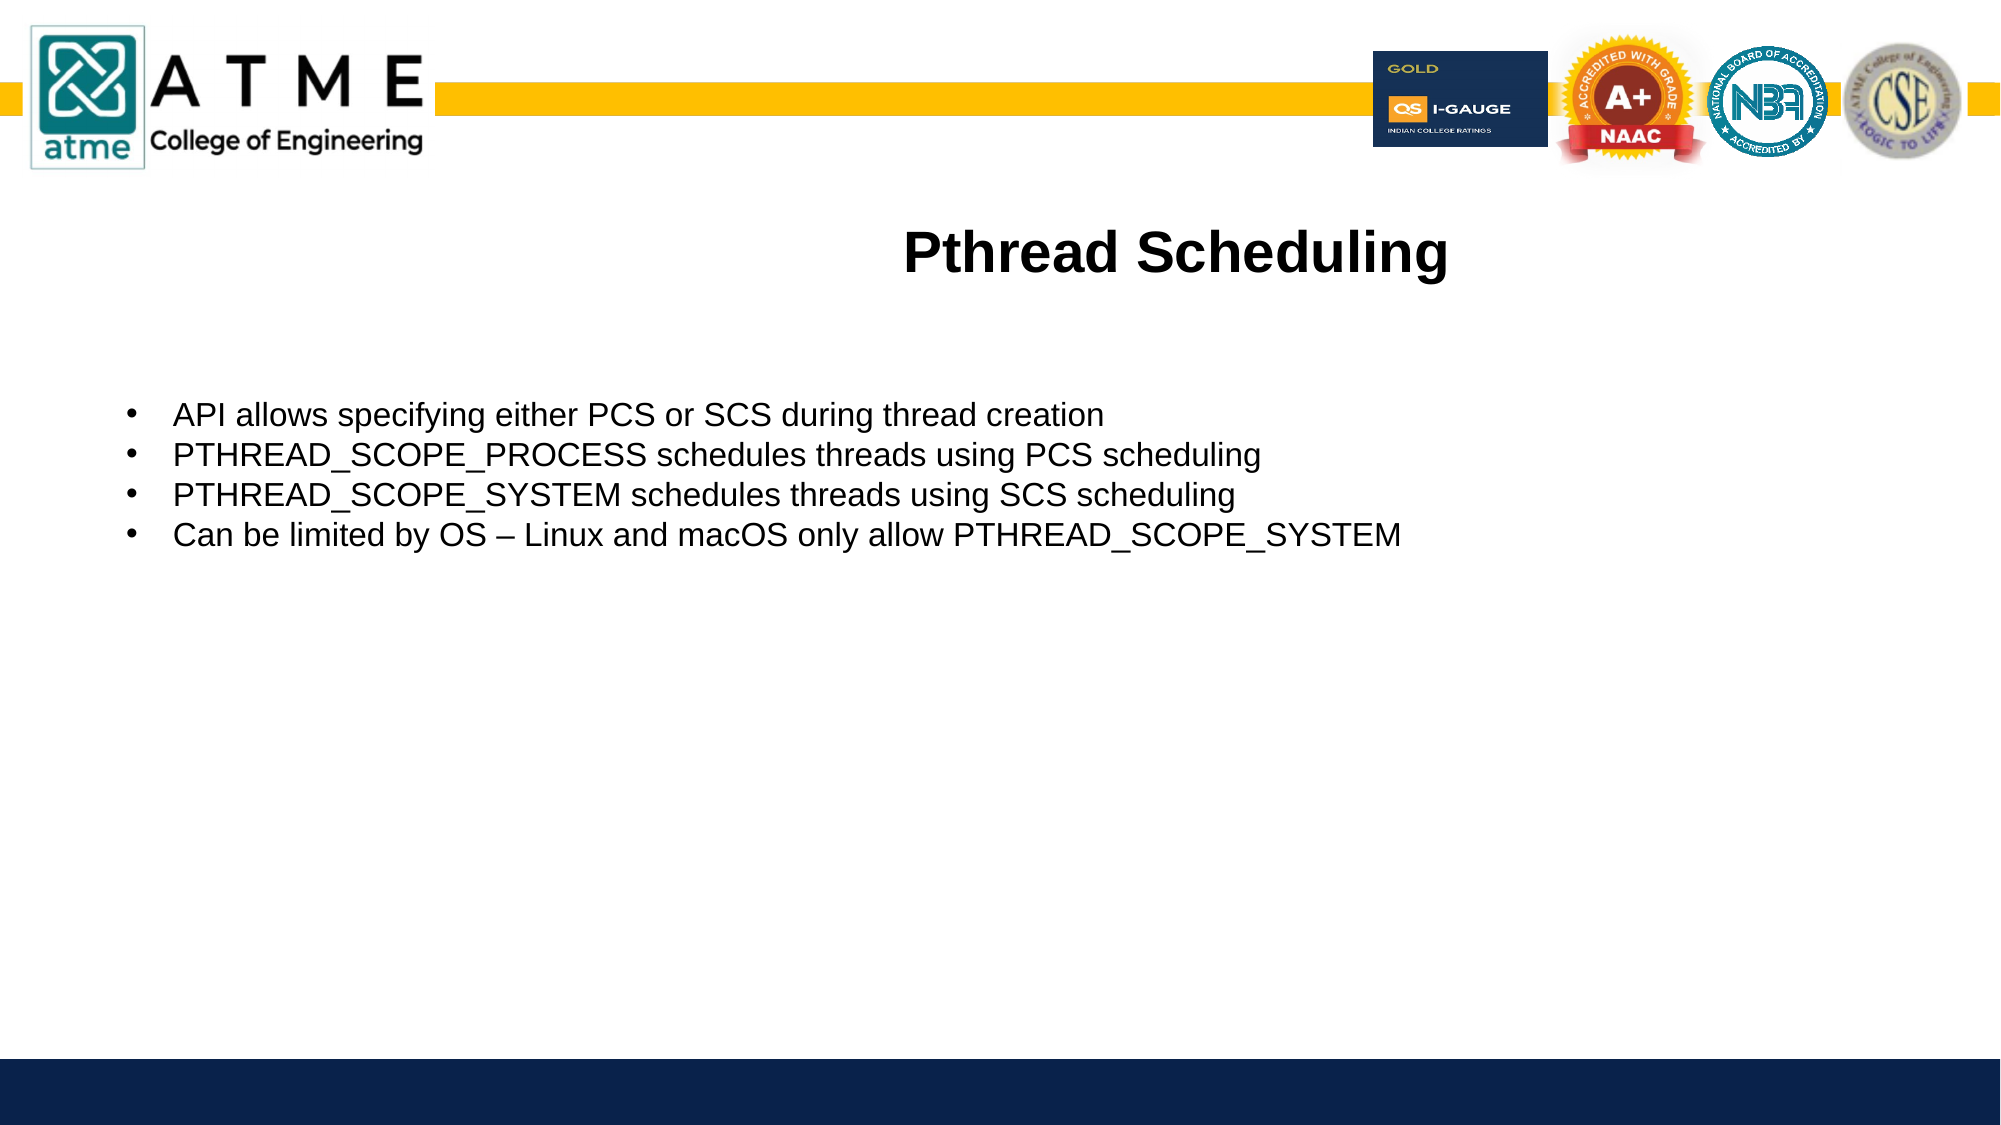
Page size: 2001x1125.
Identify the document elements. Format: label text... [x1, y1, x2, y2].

picture [0, 1059, 2001, 1125]
text_box API allows specifying either PCS or SCS during thread creation PTHREAD_SCOPE_PROCESS schedules threads using PCS scheduling PTHREAD_SCOPE_SYSTEM schedules threads using SCS scheduling Can be limited by OS – Linux and macOS only allow PTHREAD_SCOPE_SYSTEM [111, 385, 1419, 561]
text_box Pthread Scheduling [888, 206, 1466, 292]
picture [22, 15, 435, 178]
picture [1373, 20, 1828, 180]
picture [1840, 26, 1968, 176]
